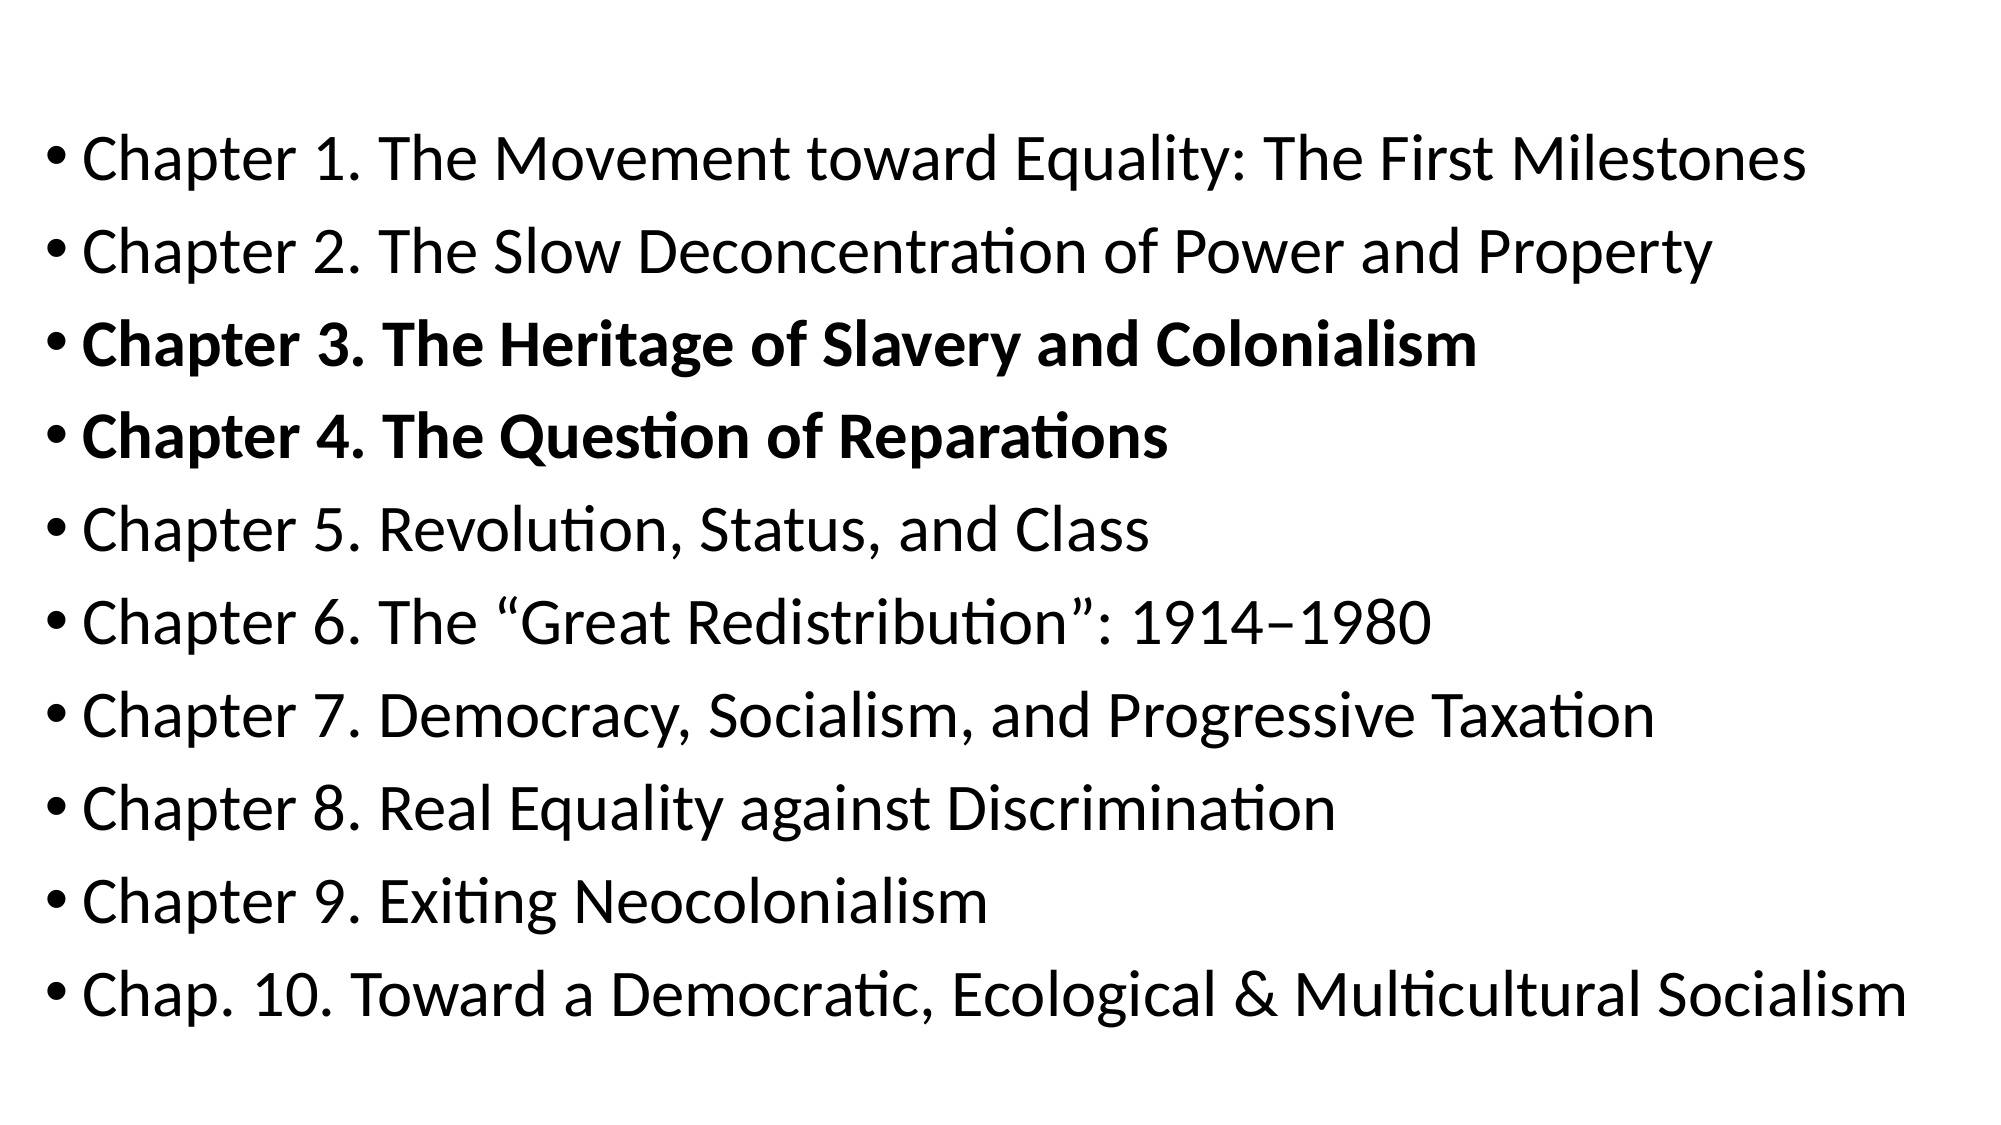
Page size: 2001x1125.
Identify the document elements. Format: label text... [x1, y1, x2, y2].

list Chapter 1. The Movement toward Equality: The First Milestones Chapter 2. The Slow Deconcentration of Power and Property Chapter 3. The Heritage of Slavery and Colonialism Chapter 4. The Question of Reparations Chapter 5. Revolution, Status, and Class Chapter 6. The “Great Redistribution”: 1914–1980 Chapter 7. Democracy, Socialism, and Progressive Taxation Chapter 8. Real Equality against Discrimination Chapter 9. Exiting Neocolonialism Chap. 10. Toward a Democratic, Ecological & Multicultural Socialism [29, 14, 1979, 1094]
